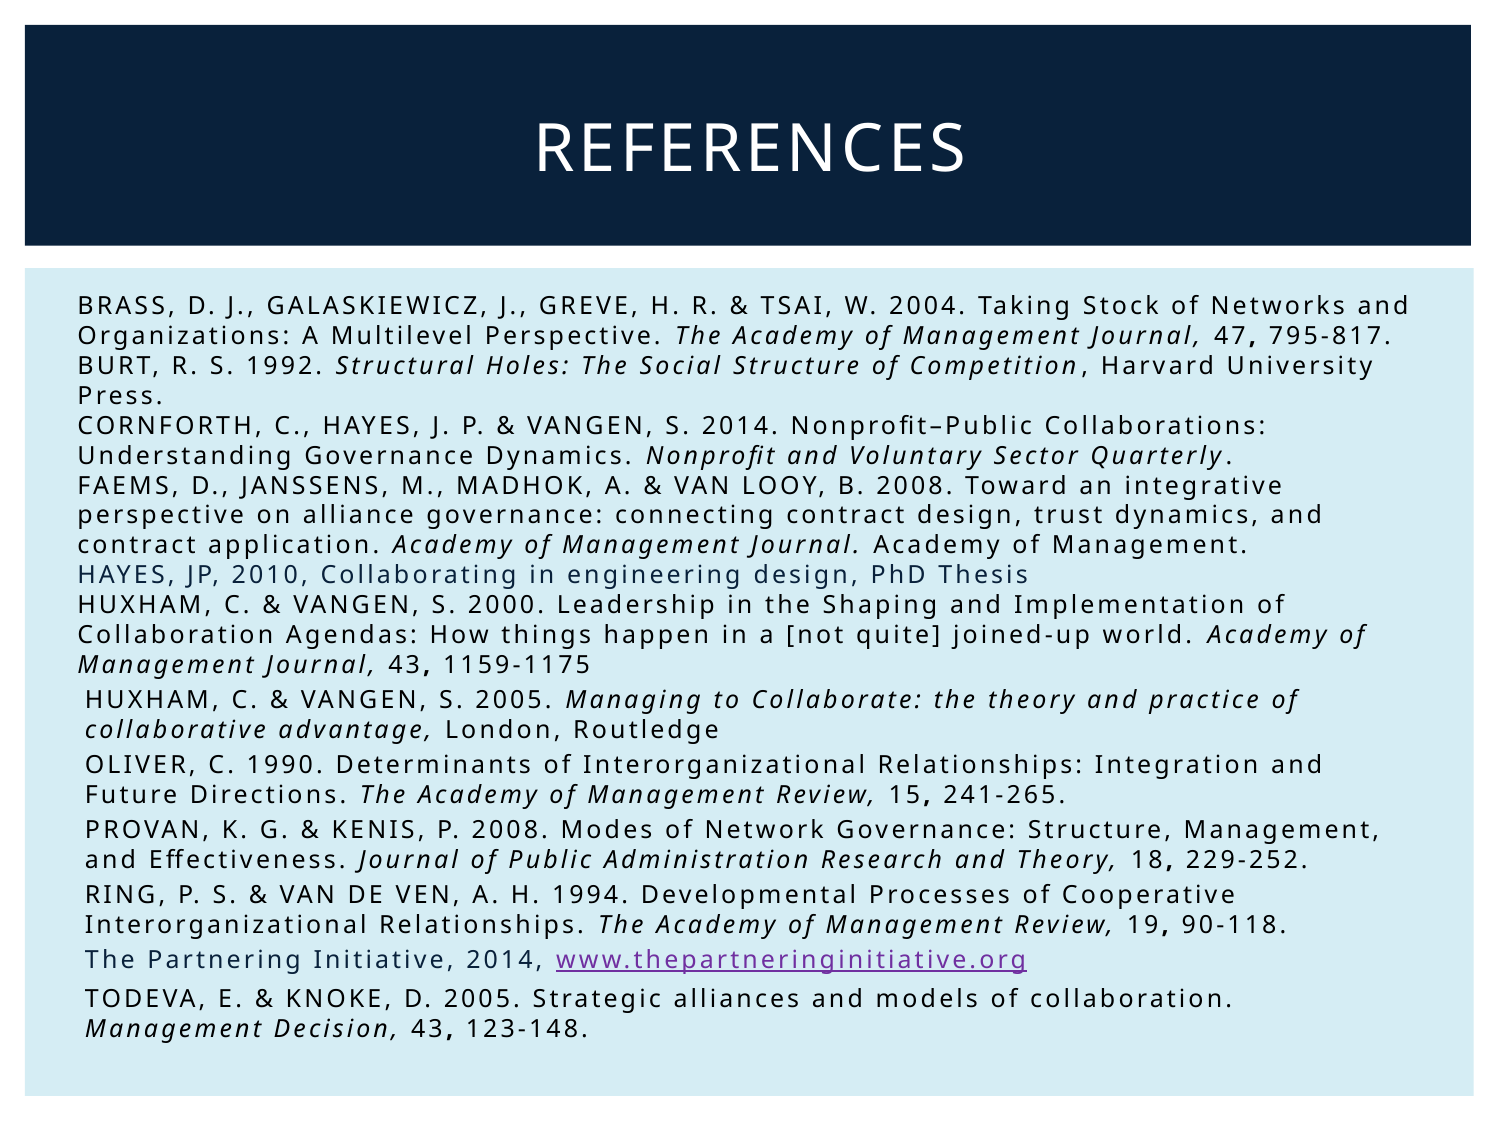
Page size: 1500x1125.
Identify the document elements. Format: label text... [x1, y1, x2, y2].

list BRASS, D. J., GALASKIEWICZ, J., GREVE, H. R. & TSAI, W. 2004. Taking Stock of Networks and Organizations: A Multilevel Perspective. The Academy of Management Journal, 47, 795-817. BURT, R. S. 1992. Structural Holes: The Social Structure of Competition, Harvard University Press. CORNFORTH, C., HAYES, J. P. & VANGEN, S. 2014. Nonprofit–Public Collaborations: Understanding Governance Dynamics. Nonprofit and Voluntary Sector Quarterly. FAEMS, D., JANSSENS, M., MADHOK, A. & VAN LOOY, B. 2008. Toward an integrative perspective on alliance governance: connecting contract design, trust dynamics, and contract application. Academy of Management Journal. Academy of Management. HAYES, JP, 2010, Collaborating in engineering design, PhD Thesis HUXHAM, C. & VANGEN, S. 2000. Leadership in the Shaping and Implementation of Collaboration Agendas: How things happen in a [not quite] joined-up world. Academy of Management Journal, 43, 1159-1175 HUXHAM, C. & VANGEN, S. 2005. Managing to Collaborate: the theory and practice of collaborative advantage, London, Routledge OLIVER, C. 1990. Determinants of Interorganizational Relationships: Integration and Future Directions. The Academy of Management Review, 15, 241-265. PROVAN, K. G. & KENIS, P. 2008. Modes of Network Governance: Structure, Management, and Effectiveness. Journal of Public Administration Research and Theory, 18, 229-252. RING, P. S. & VAN DE VEN, A. H. 1994. Developmental Processes of Cooperative Interorganizational Relationships. The Academy of Management Review, 19, 90-118. The Partnering Initiative, 2014, www.thepartneringinitiative.org TODEVA, E. & KNOKE, D. 2005. Strategic alliances and models of collaboration. Management Decision, 43, 123-148. [62, 281, 1442, 1005]
title References [62, 58, 1438, 232]
